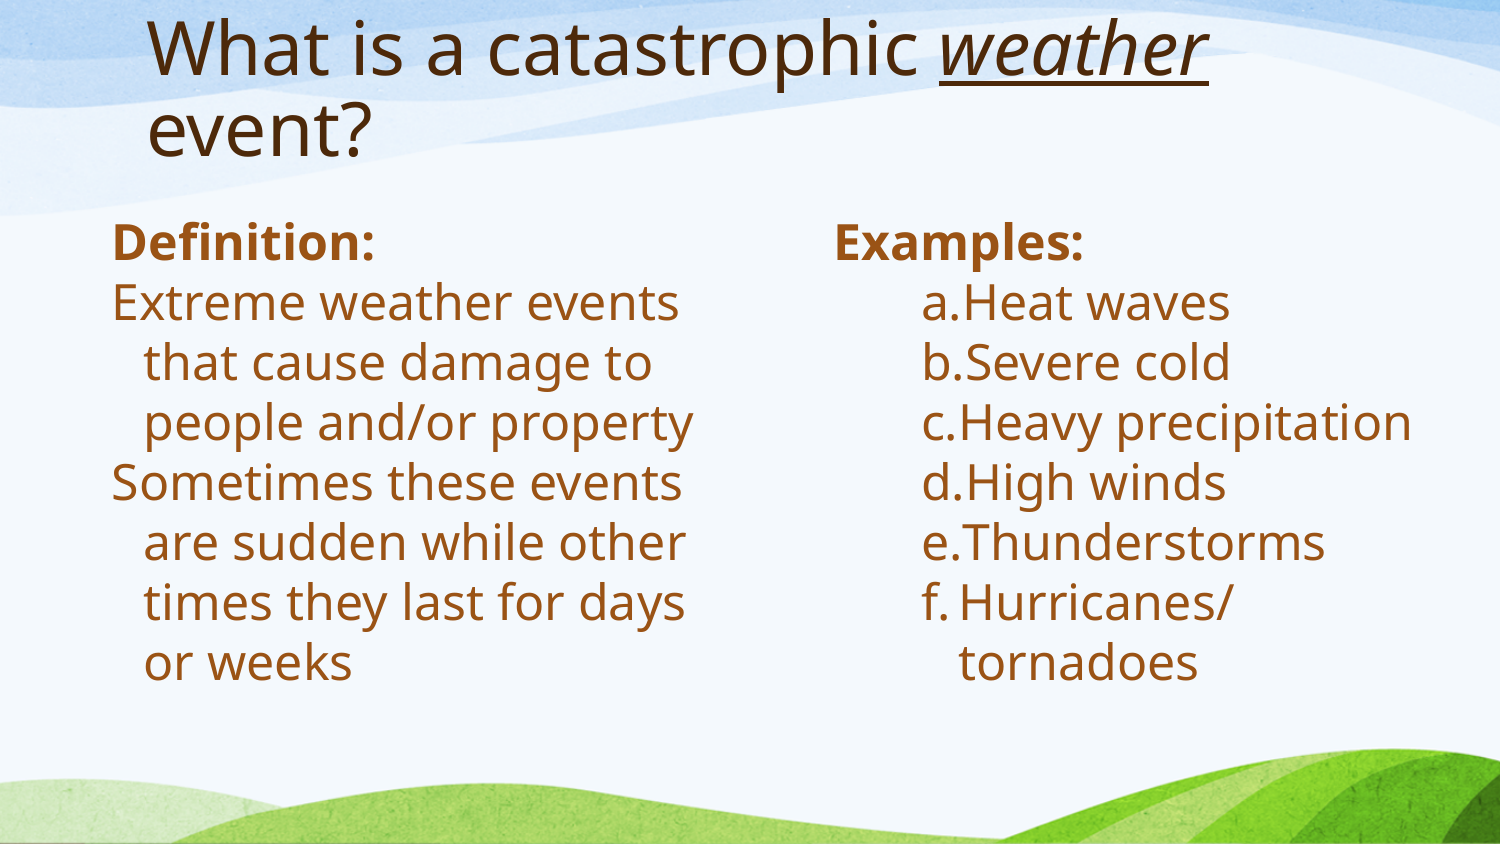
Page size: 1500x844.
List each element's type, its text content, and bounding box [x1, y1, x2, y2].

list Examples: Heat waves Severe cold Heavy precipitation High winds Thunderstorms Hurricanes/tornadoes [793, 195, 1483, 740]
title What is a catastrophic weather event? [131, 37, 1446, 188]
list Definition: Extreme weather events that cause damage to people and/or property Sometimes these events are sudden while other times they last for days or weeks [71, 195, 741, 740]
picture [0, 0, 1500, 844]
